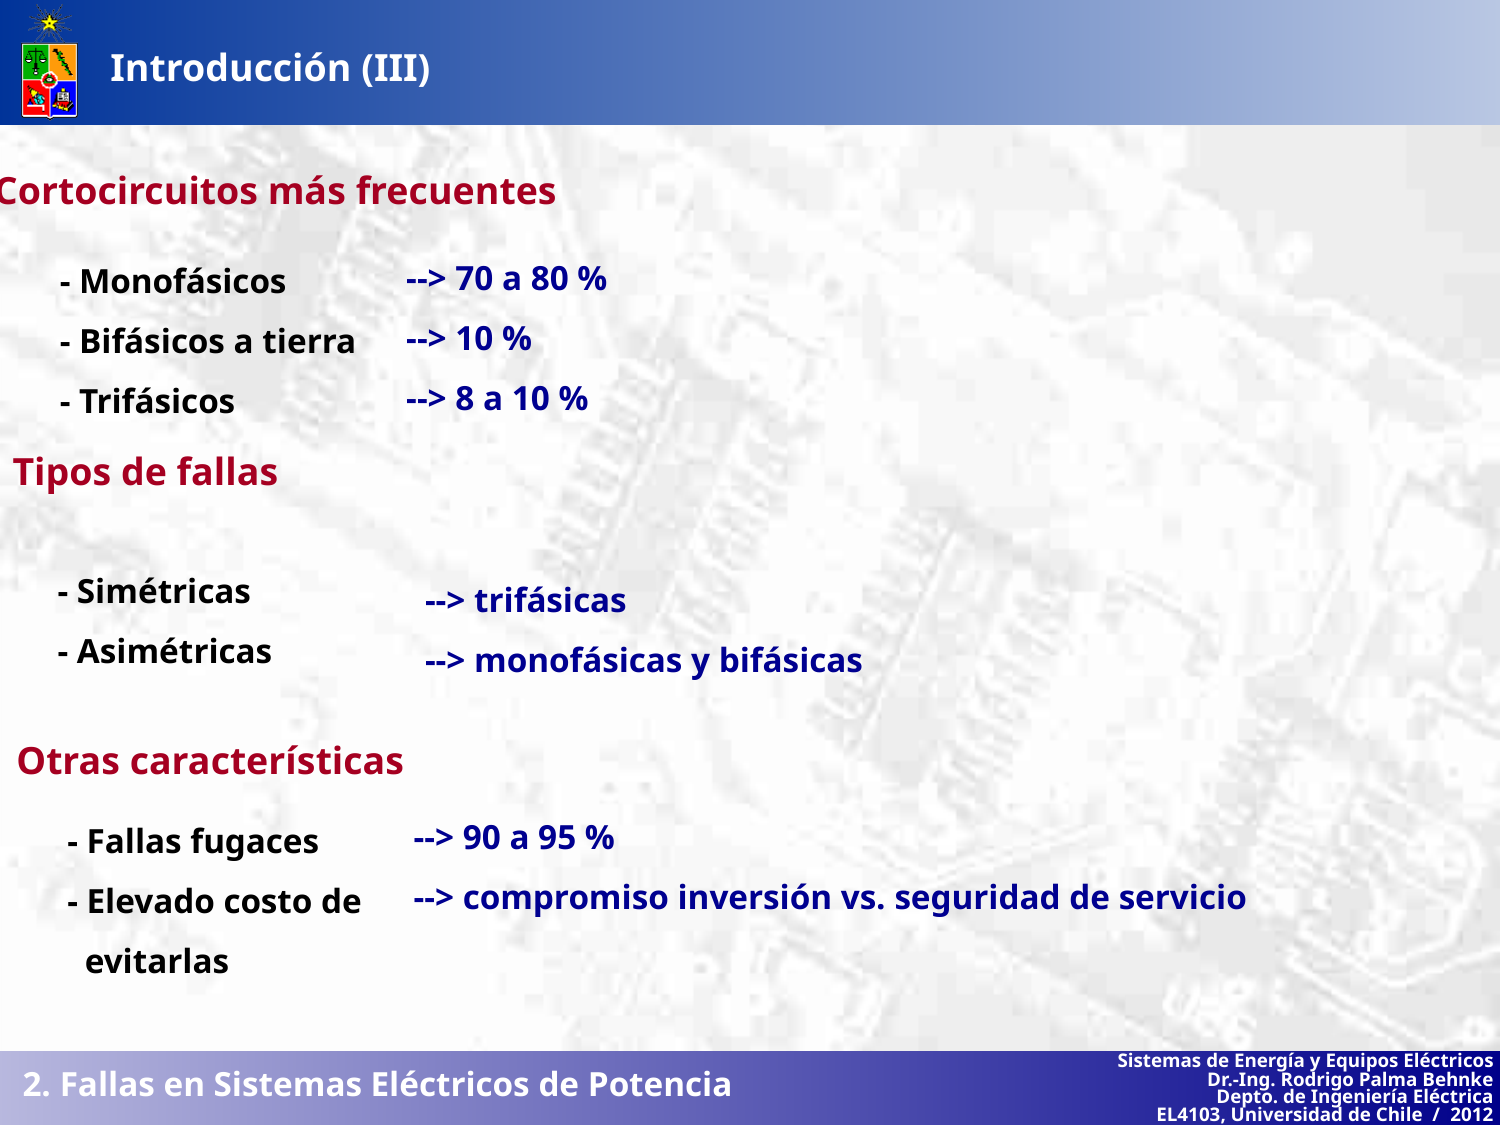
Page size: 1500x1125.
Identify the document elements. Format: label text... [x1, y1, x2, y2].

text_box - Fallas fugaces - Elevado costo de evitarlas [52, 792, 463, 988]
text_box - Monofásicos - Bifásicos a tierra - Trifásicos [45, 232, 455, 428]
text_box Tipos de fallas [0, 440, 294, 501]
text_box --> 90 a 95 % --> compromiso inversión vs. seguridad de servicio [398, 789, 1338, 984]
text_box --> trifásicas --> monofásicas y bifásicas [410, 551, 1179, 687]
picture [10, 0, 89, 124]
text_box 2. Fallas en Sistemas Eléctricos de Potencia [7, 1063, 1278, 1111]
text_box --> 70 a 80 % --> 10 % --> 8 a 10 % [391, 229, 802, 425]
text_box Cortocircuitos más frecuentes [0, 160, 573, 220]
text_box Otras características [1, 729, 420, 790]
picture [0, 125, 1500, 1051]
text_box Introducción (III) [95, 36, 1365, 97]
text_box - Simétricas - Asimétricas [42, 542, 453, 678]
